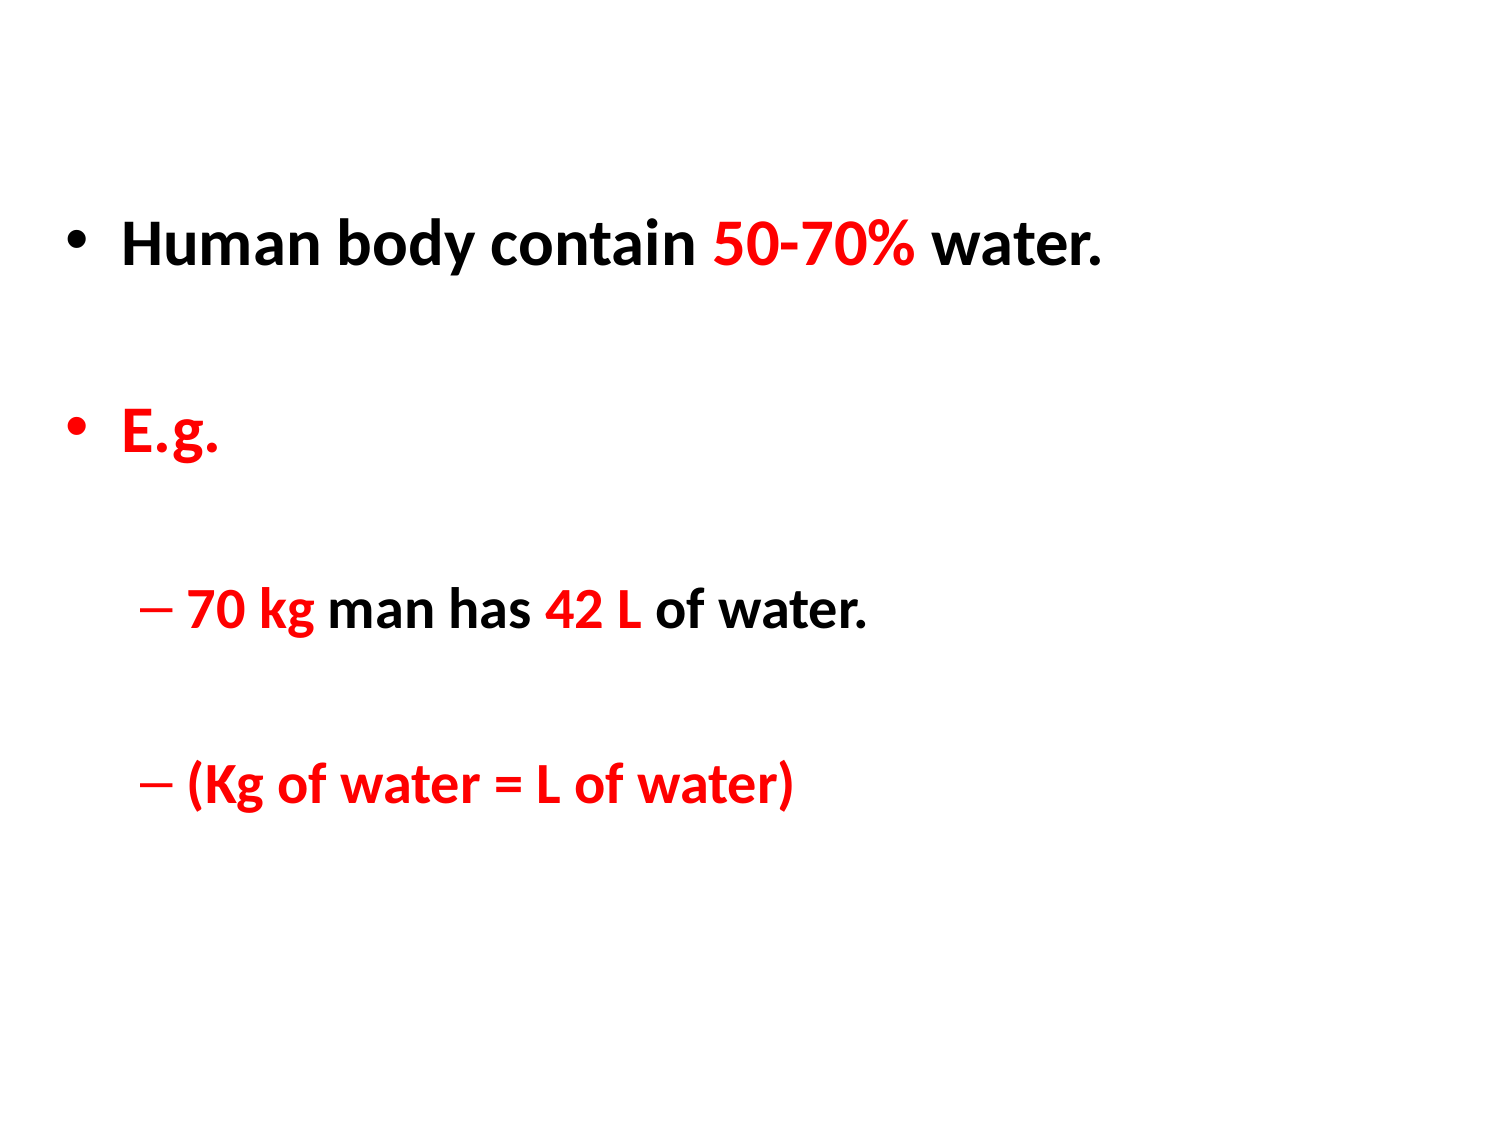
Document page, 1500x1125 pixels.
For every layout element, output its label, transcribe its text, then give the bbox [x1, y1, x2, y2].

list Human body contain 50-70% water. E.g. 70 kg man has 42 L of water. (Kg of water = L of water) [50, 191, 1475, 1034]
